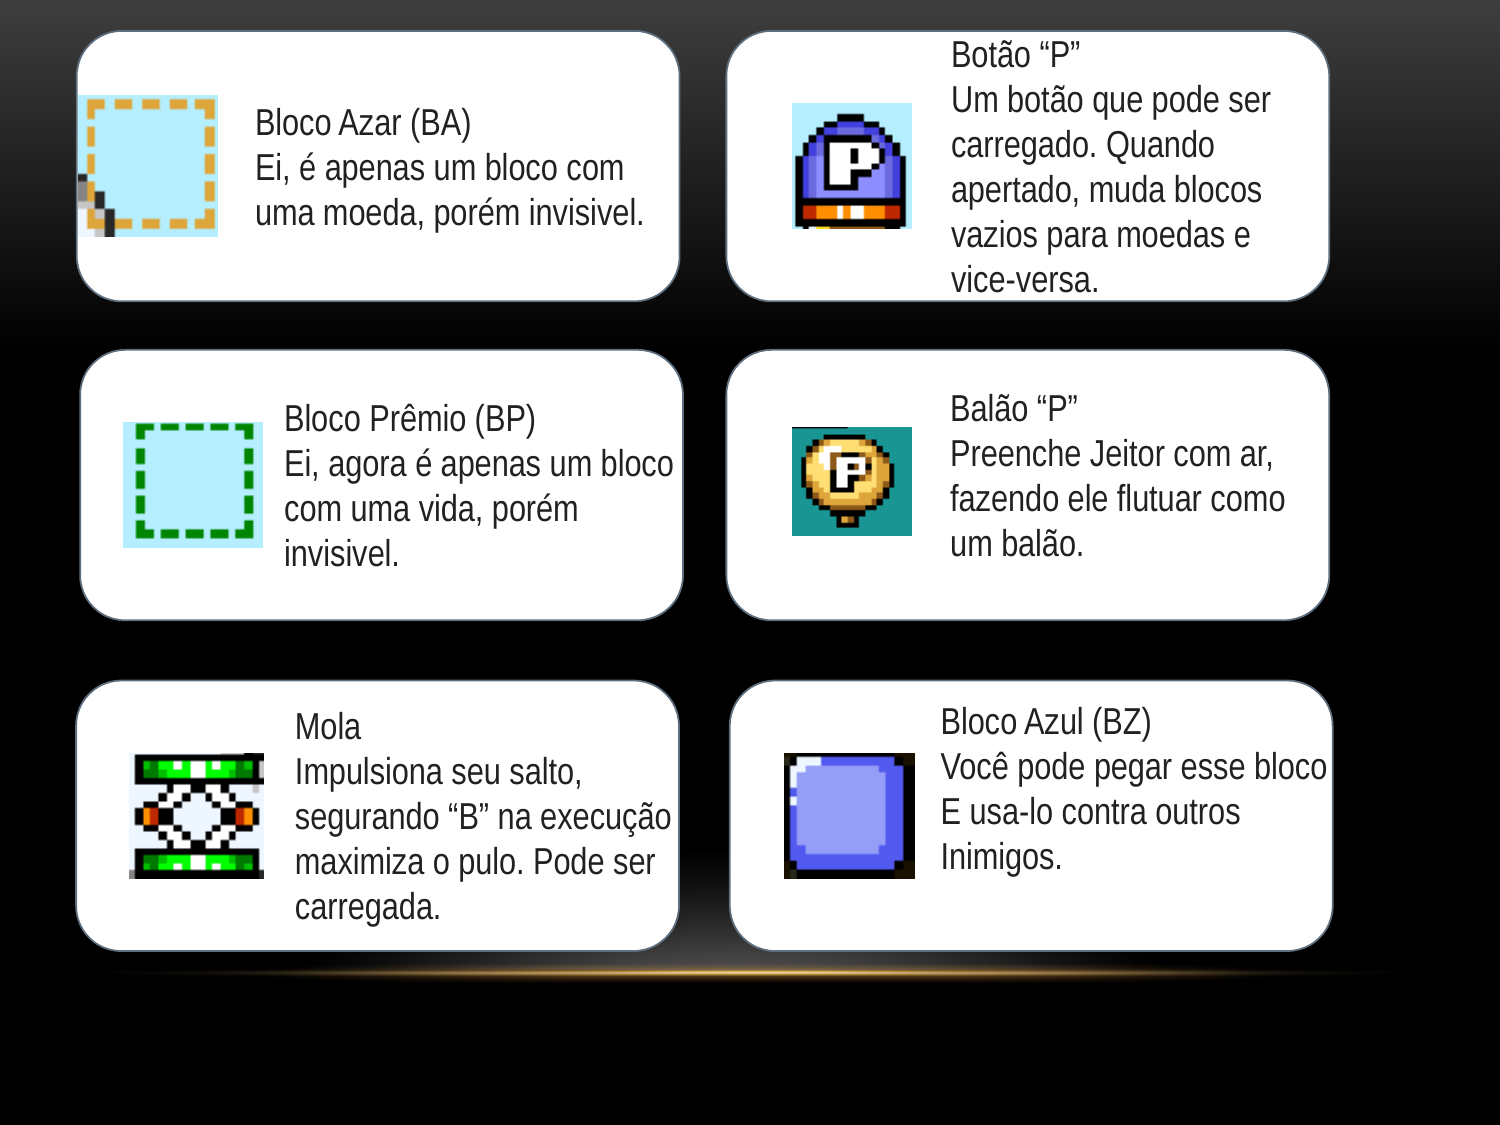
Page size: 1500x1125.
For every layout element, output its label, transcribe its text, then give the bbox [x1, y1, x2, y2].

text_box [725, 29, 936, 303]
text_box [75, 679, 670, 952]
text_box Mola Impulsiona seu salto, segurando “B” na execução maximiza o pulo. Pode ser carregada. [280, 694, 687, 935]
text_box Botão “P” Um botão que pode ser carregado. Quando apertado, muda blocos vazios para moedas e vice-versa. [936, 22, 1287, 307]
text_box [75, 29, 681, 303]
text_box [725, 348, 1331, 622]
text_box [1287, 30, 1331, 303]
text_box Balão “P” Preenche Jeitor com ar, fazendo ele flutuar como um balão. [935, 377, 1301, 572]
text_box Bloco Azar (BA) Ei, é apenas um bloco com uma moeda, porém invisivel. [240, 90, 669, 241]
text_box Bloco Prêmio (BP) Ei, agora é apenas um bloco com uma vida, porém invisivel. [269, 386, 698, 582]
text_box [79, 348, 684, 622]
text_box [728, 679, 1334, 952]
text_box Bloco Azul (BZ) Você pode pegar esse bloco E usa-lo contra outros Inimigos. [925, 689, 1343, 885]
picture [0, 0, 1500, 1125]
